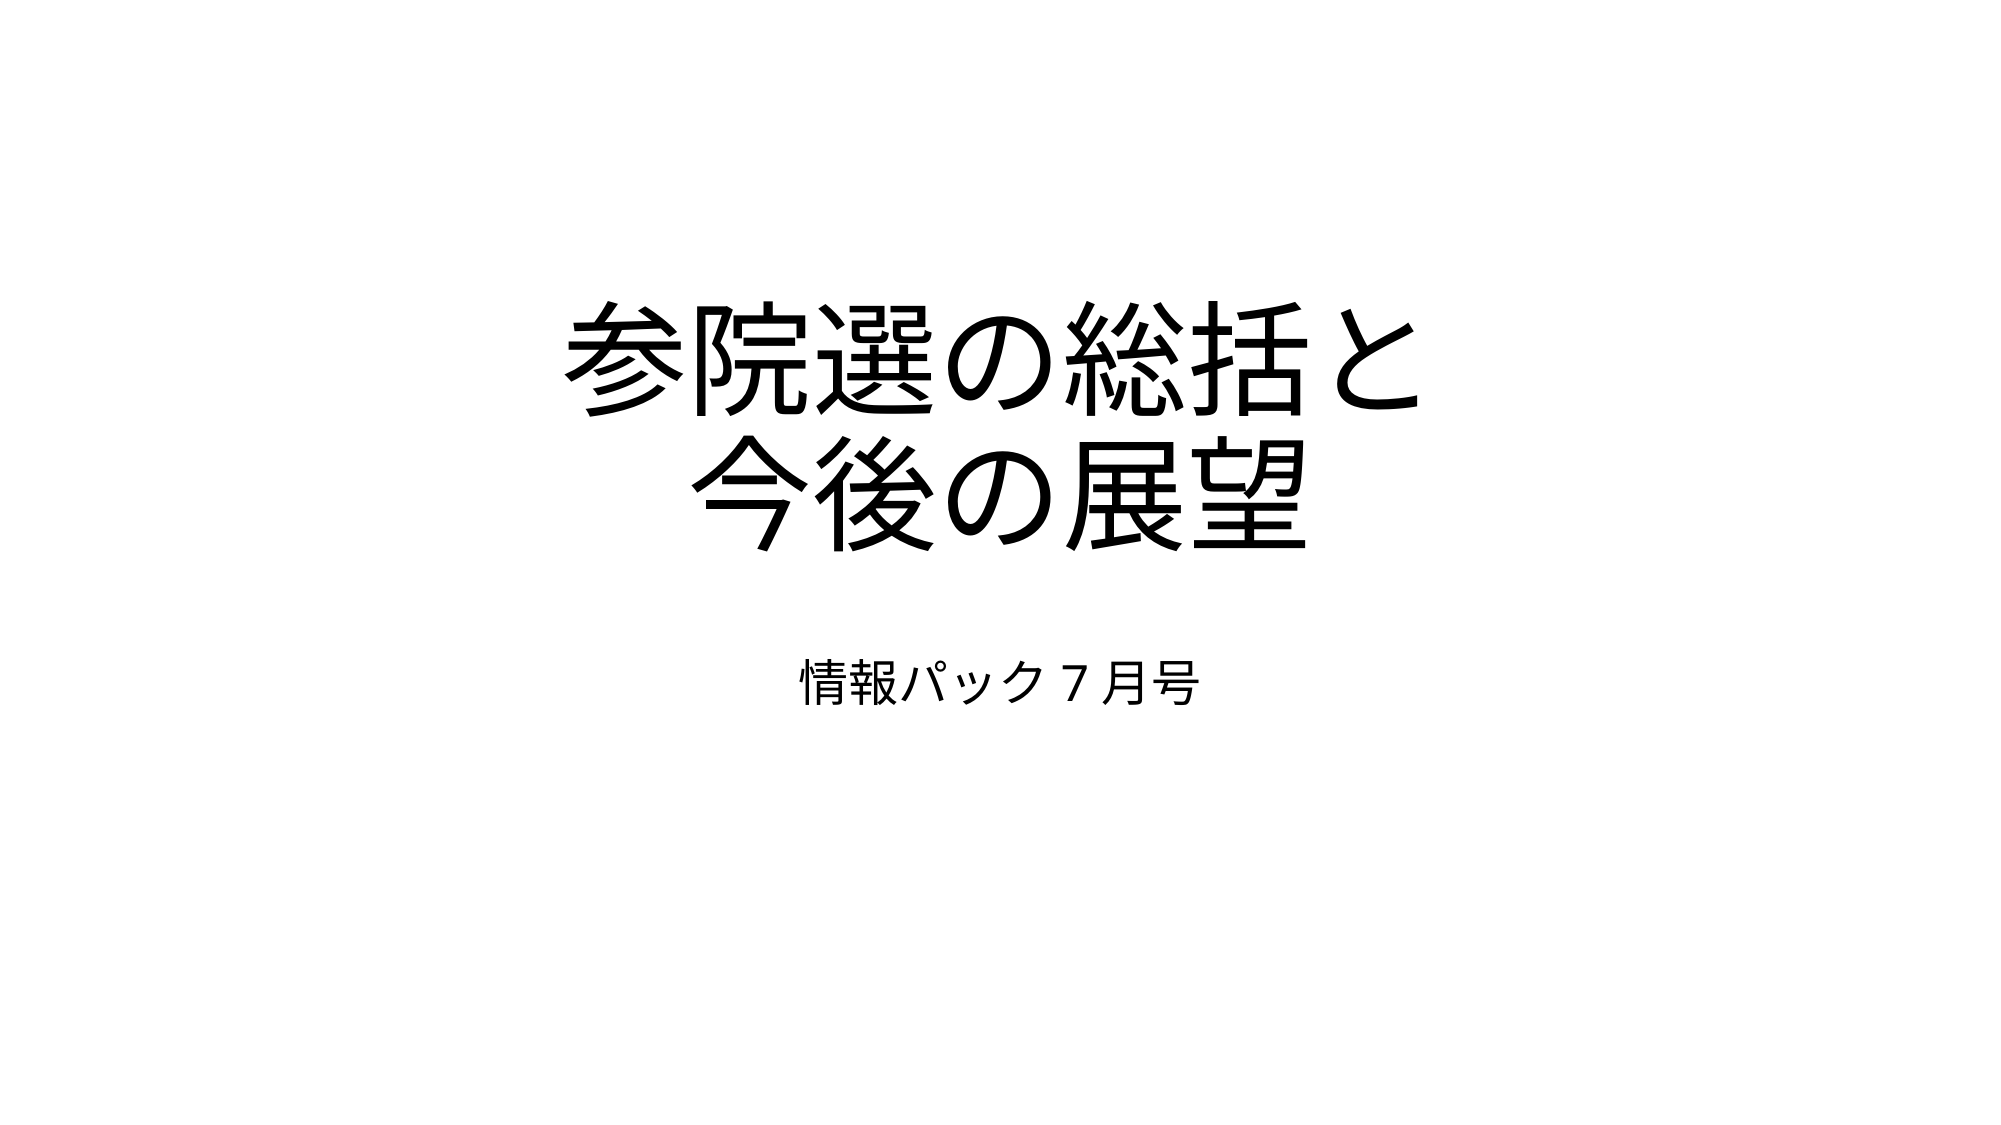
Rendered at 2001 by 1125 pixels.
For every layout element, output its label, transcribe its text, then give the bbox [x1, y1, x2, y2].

title 参院選の総括と 今後の展望 [249, 184, 1750, 576]
subtitle 情報パック7月号 [249, 651, 1750, 923]
